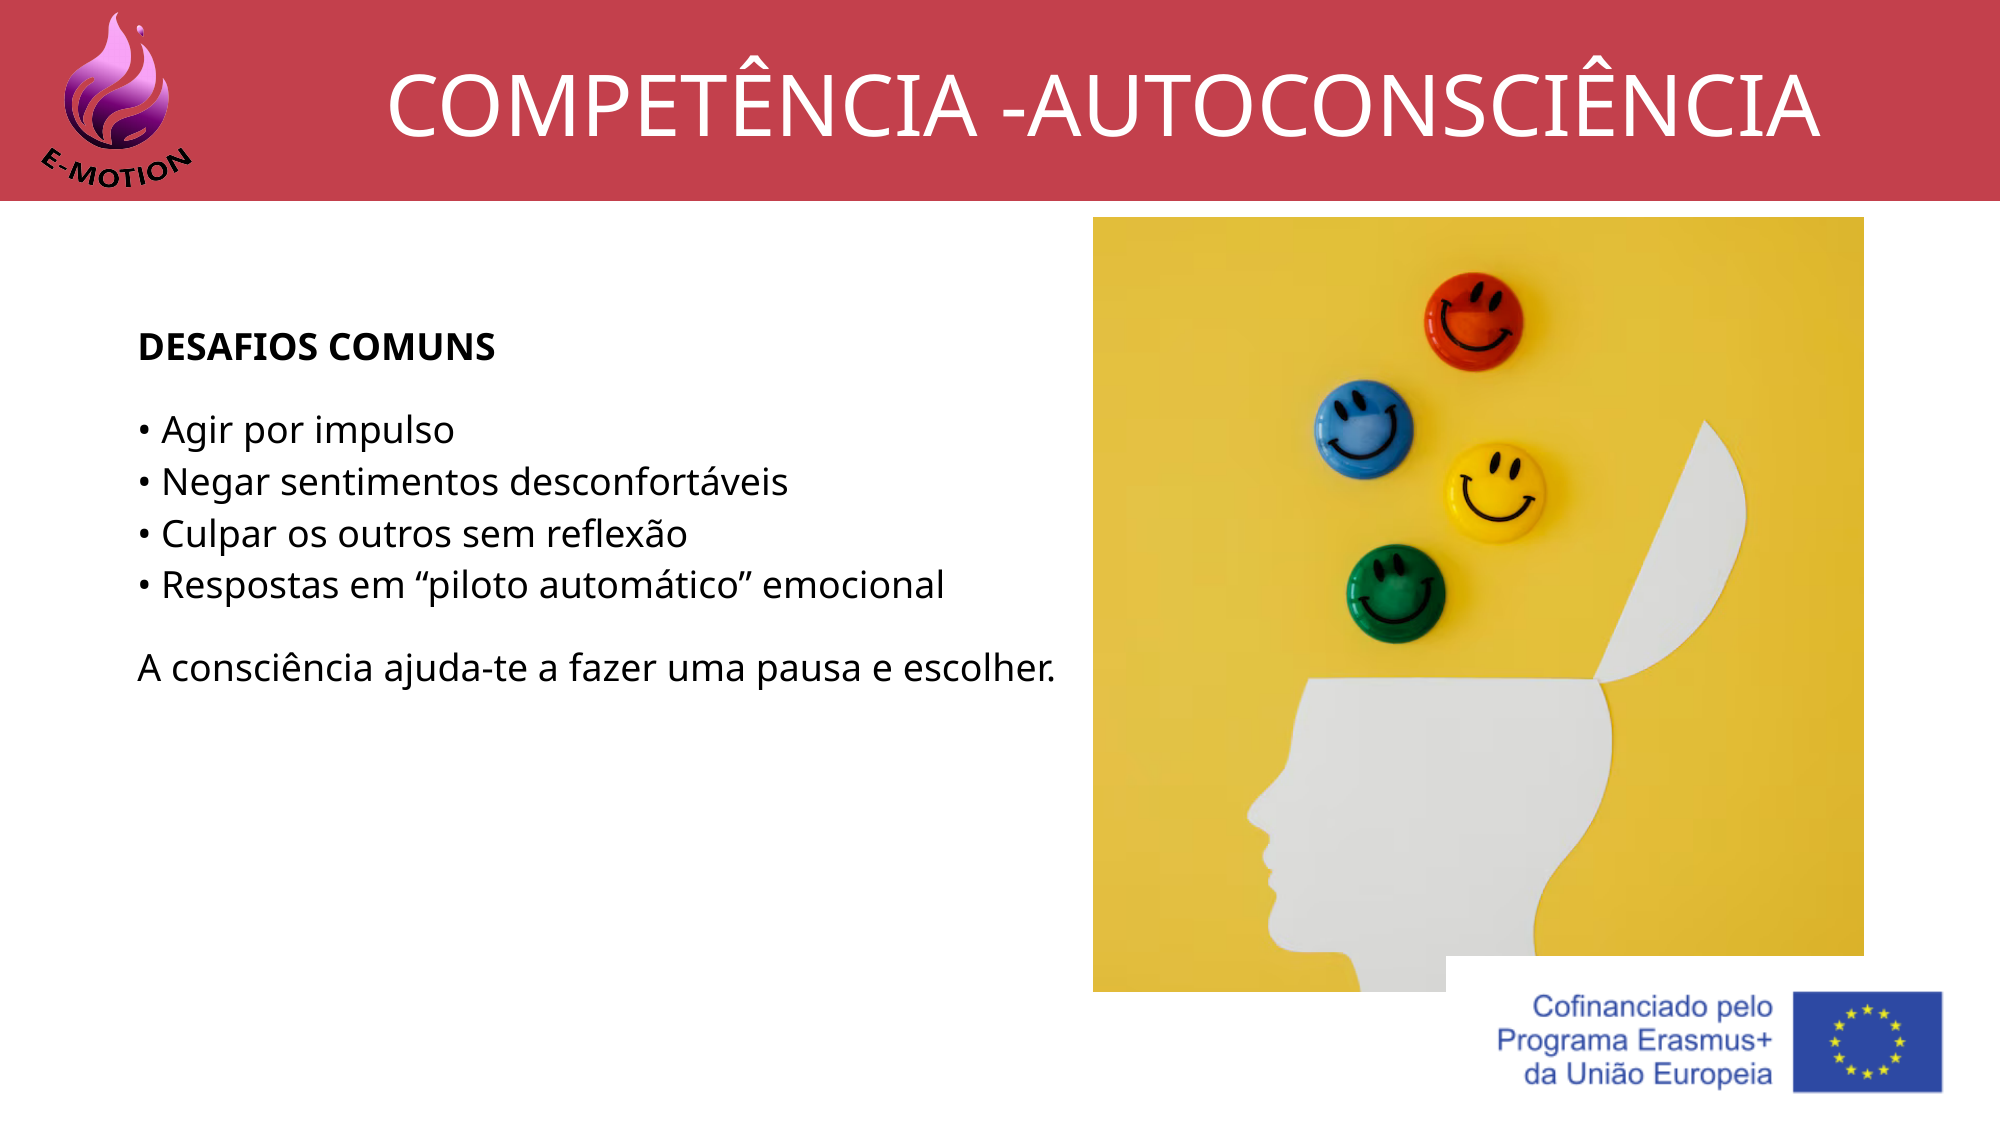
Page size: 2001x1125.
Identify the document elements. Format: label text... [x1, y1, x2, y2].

picture [1092, 217, 2000, 1125]
text_box COMPETÊNCIA -AUTOCONSCIÊNCIA [257, 47, 1838, 170]
text_box DESAFIOS COMUNS • Agir por impulso • Negar sentimentos desconfortáveis • Culpar os outros sem reflexão • Respostas em “piloto automático” emocional A consciência ajuda-te a fazer uma pausa e escolher. [122, 308, 1087, 773]
picture [0, 0, 253, 247]
